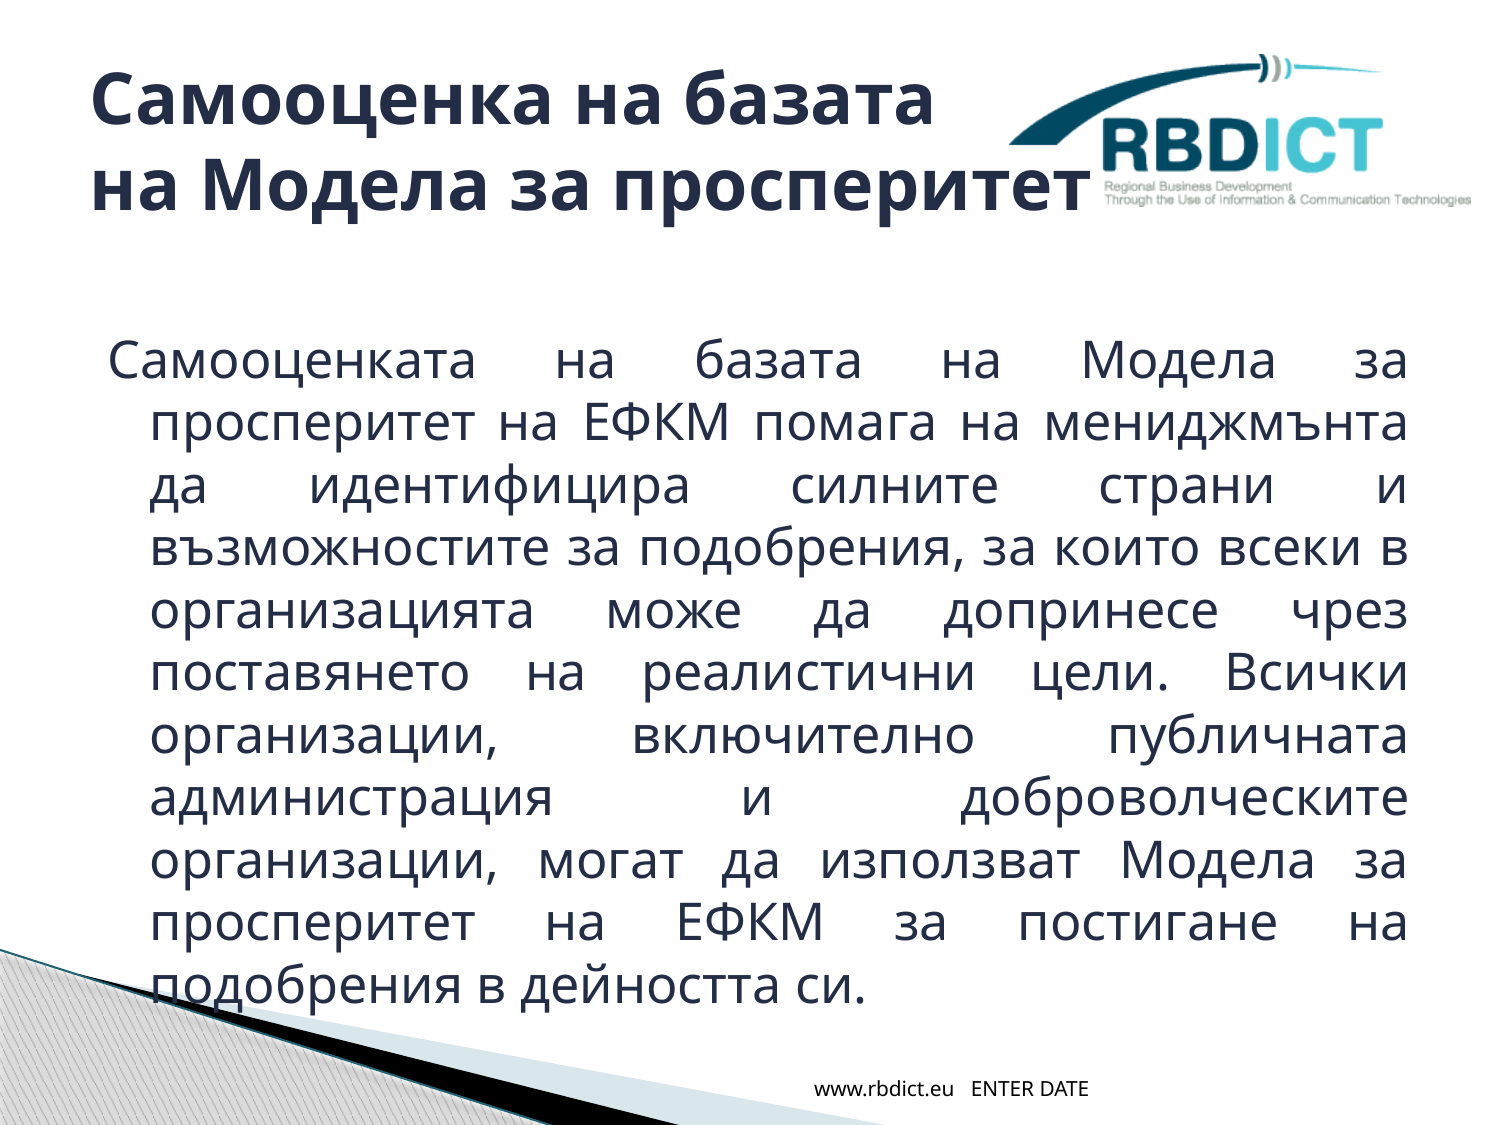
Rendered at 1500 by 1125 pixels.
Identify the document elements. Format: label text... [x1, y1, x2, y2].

footer www.rbdict.eu ENTER DATE [718, 1051, 1105, 1112]
picture [1425, 54, 1471, 207]
list Самооценката на базата на Модела за просперитет на ЕФКМ помага на мениджмънта да идентифицира силните страни и възможностите за подобрения, за които всеки в организацията може да допринесе чрез поставянето на реалистични цели. Всички организации, включително публичната администрация и доброволческите организации, могат да използват Модела за просперитет на ЕФКМ за постигане на подобрения в дейността си. [74, 242, 1426, 986]
title Самооценка на базата на Модела за просперитет [75, 45, 1425, 233]
